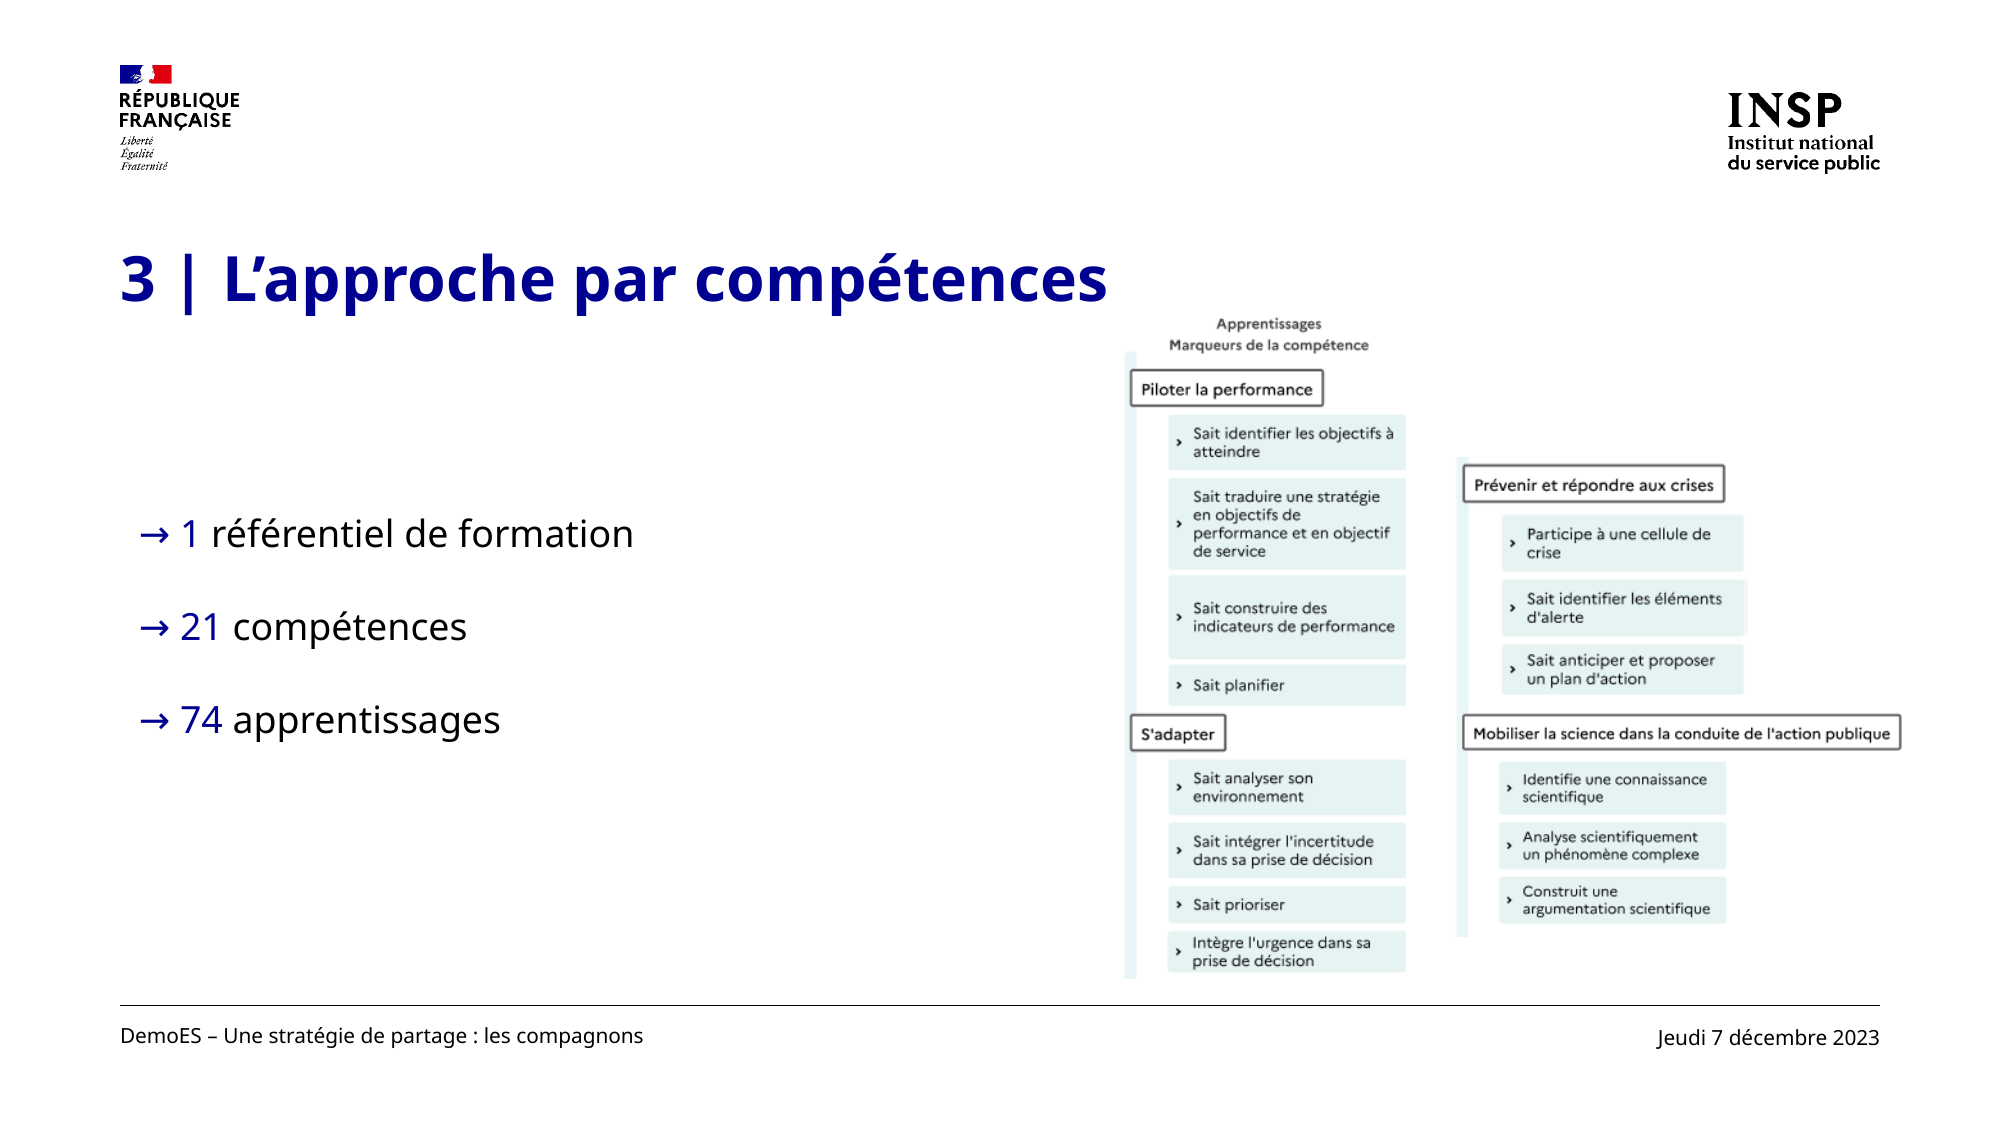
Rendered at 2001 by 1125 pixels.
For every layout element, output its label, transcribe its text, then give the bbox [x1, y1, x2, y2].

picture [1447, 457, 1914, 937]
picture [1728, 92, 1880, 174]
text_box → 1 référentiel de formation → 21 compétences → 74 apprentissages [138, 496, 735, 1027]
picture [1106, 305, 1406, 979]
slide_number Jeudi 7 décembre 2023 [1597, 1007, 1880, 1068]
text_box 3 | L’approche par compétences [120, 238, 1880, 394]
footer DemoES – Une stratégie de partage : les compagnons [120, 1007, 1597, 1068]
picture [120, 65, 239, 170]
